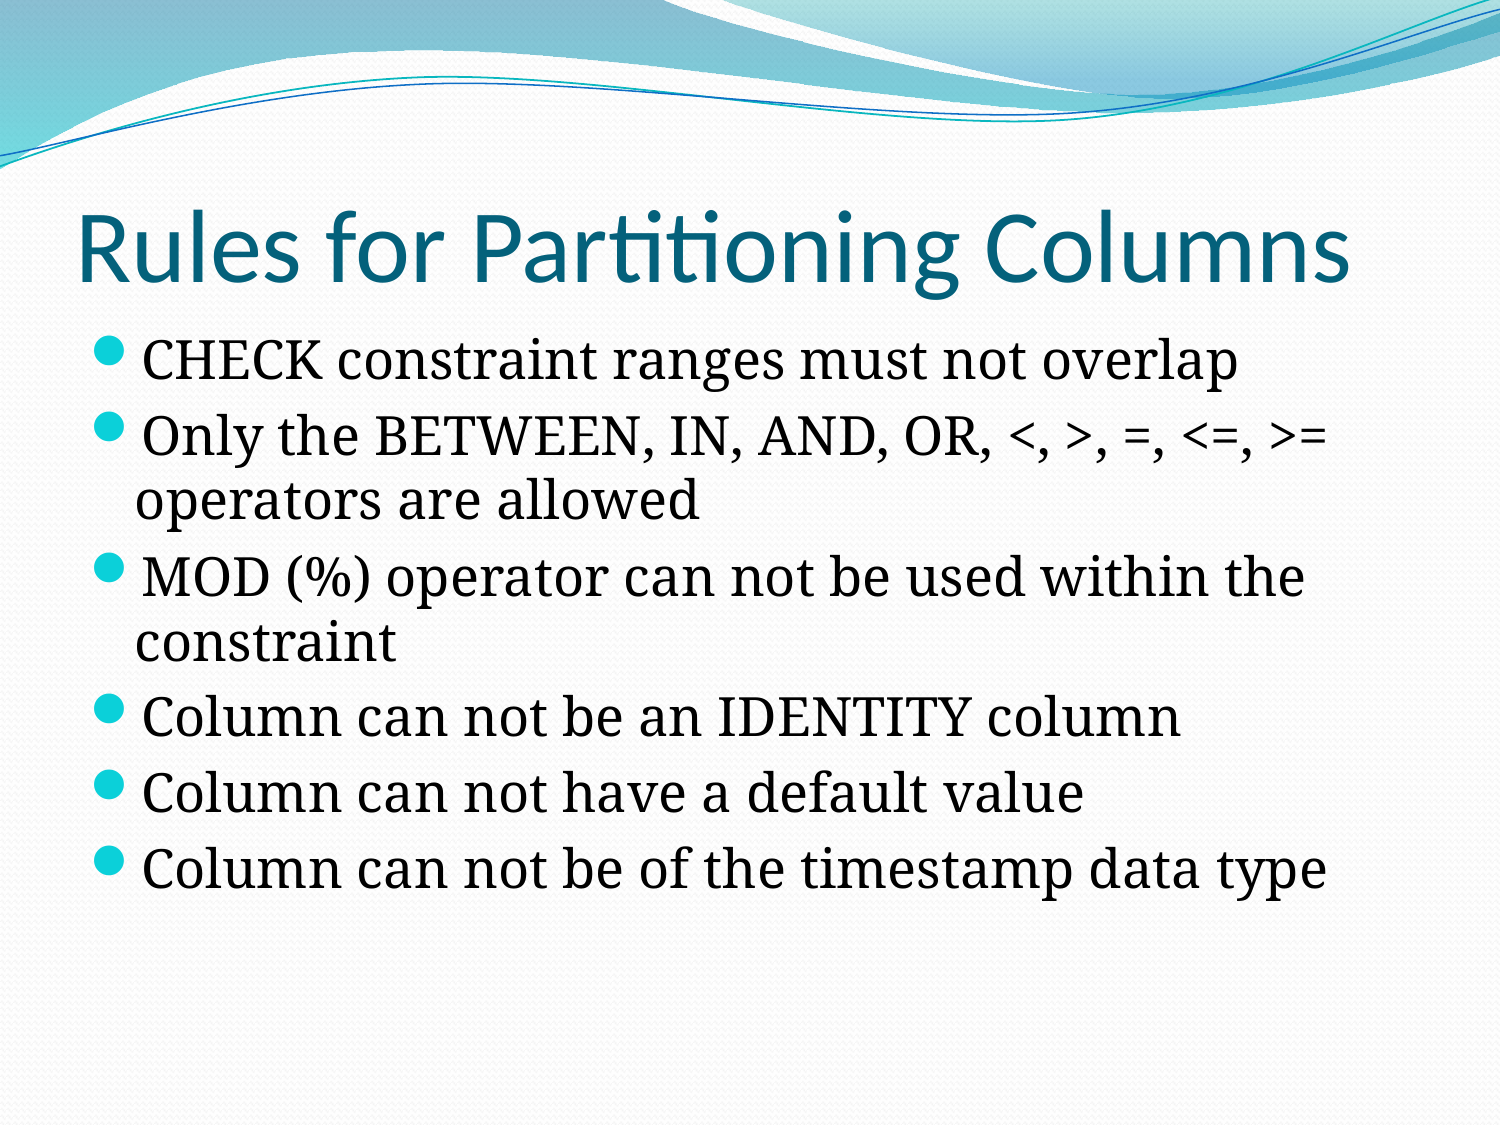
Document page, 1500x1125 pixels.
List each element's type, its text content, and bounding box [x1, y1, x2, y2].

list CHECK constraint ranges must not overlap Only the BETWEEN, IN, AND, OR, <, >, =, <=, >= operators are allowed MOD (%) operator can not be used within the constraint Column can not be an IDENTITY column Column can not have a default value Column can not be of the timestamp data type [75, 317, 1425, 1038]
title Rules for Partitioning Columns [75, 115, 1425, 303]
